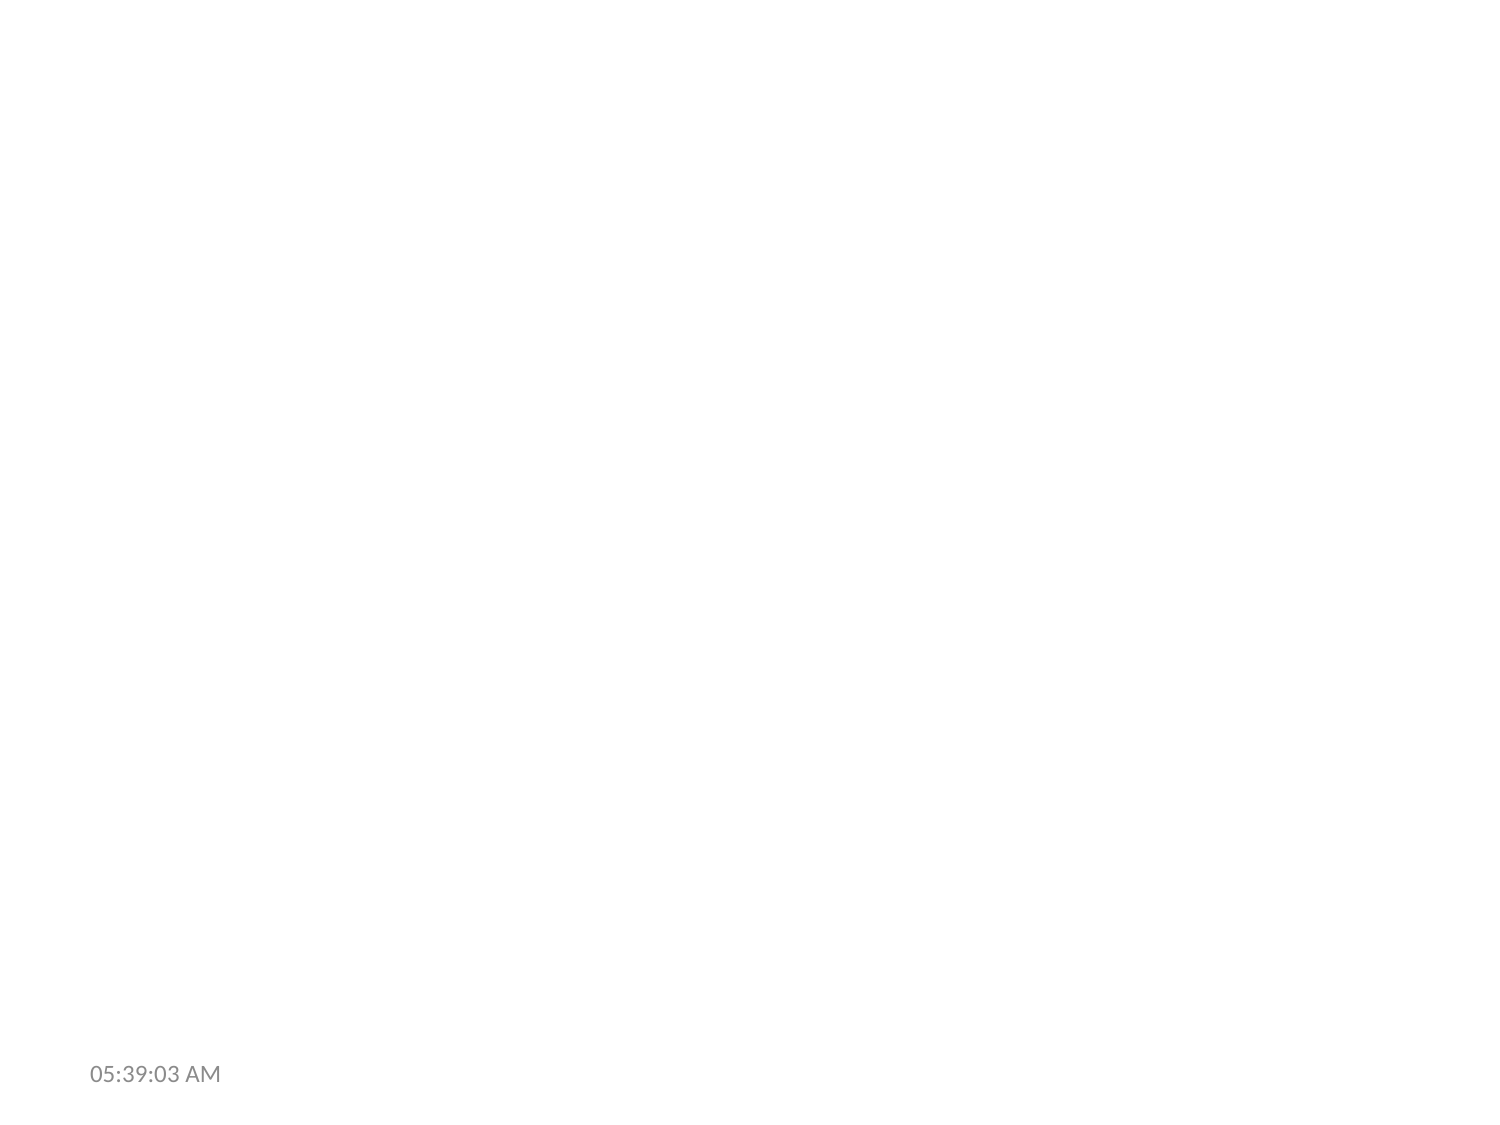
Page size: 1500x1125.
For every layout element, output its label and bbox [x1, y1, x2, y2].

slide_number [75, 1042, 425, 1103]
